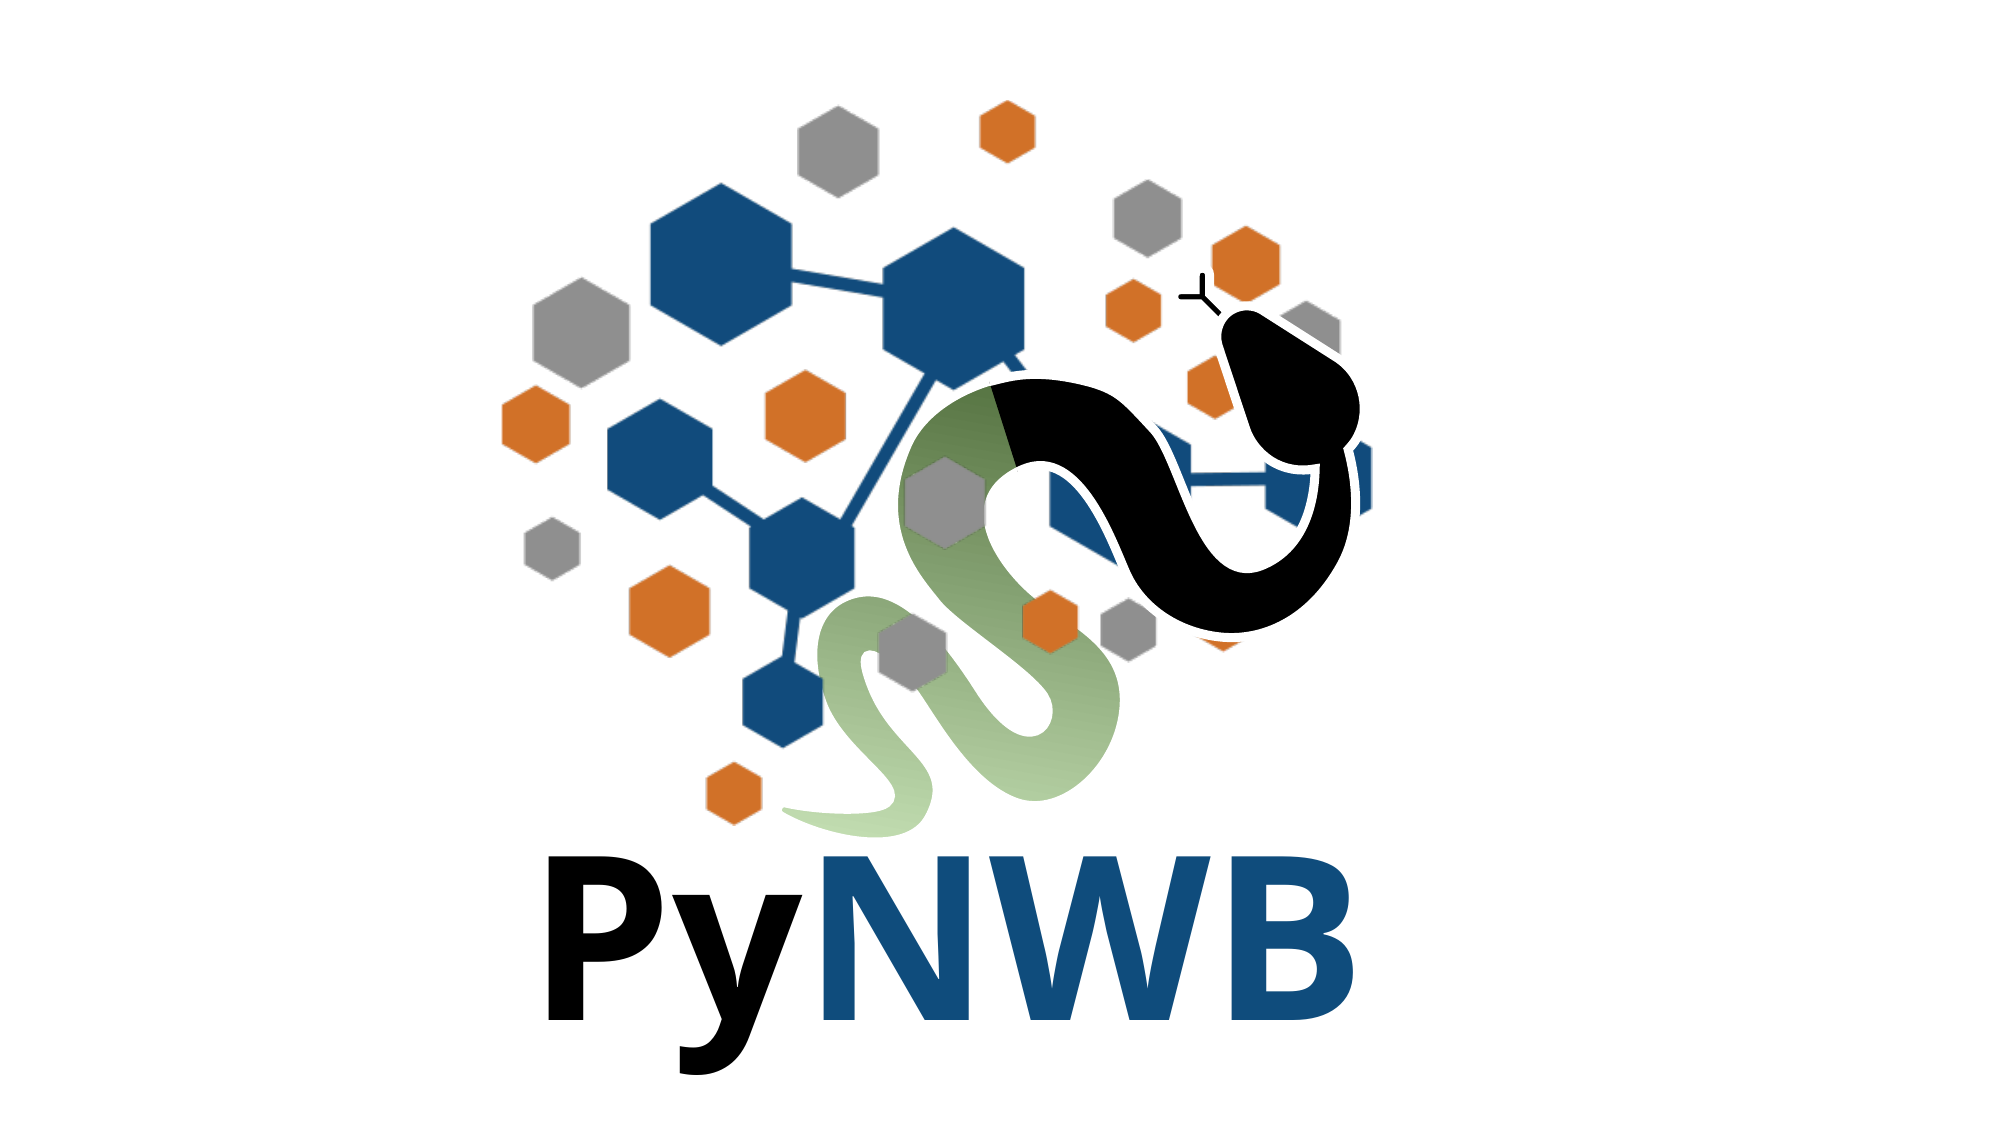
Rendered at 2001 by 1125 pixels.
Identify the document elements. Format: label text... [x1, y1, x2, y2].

picture [501, 100, 1373, 826]
text_box PyNWB [528, 826, 1367, 1054]
